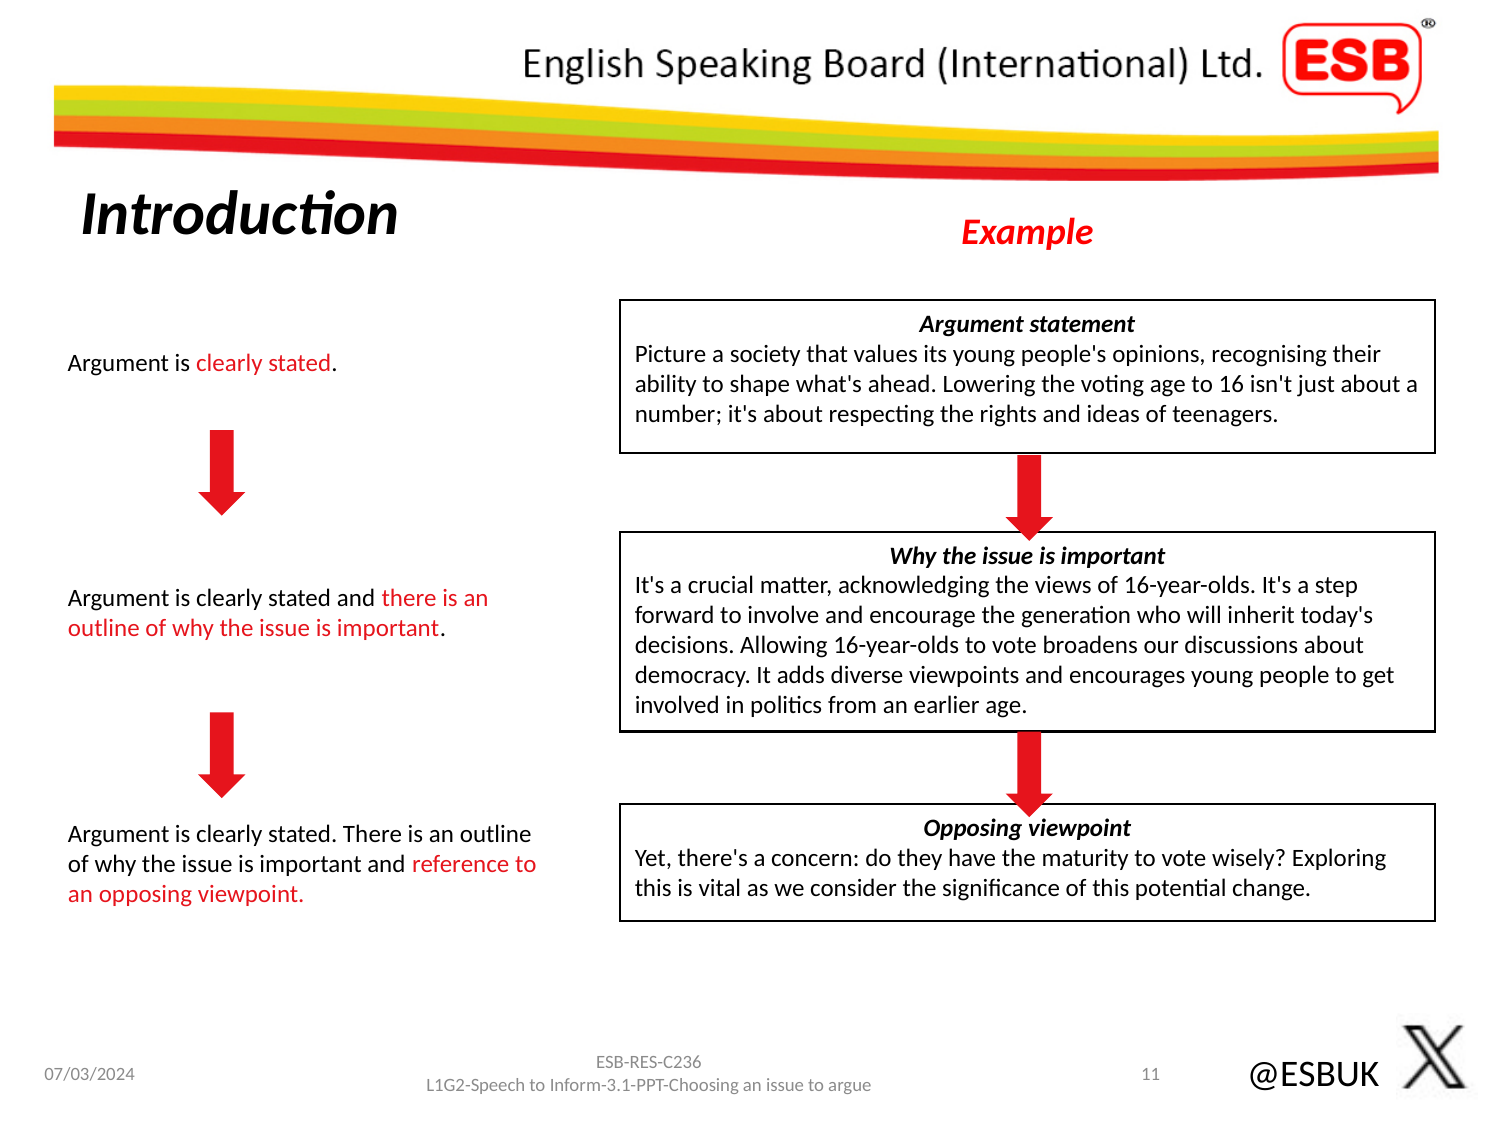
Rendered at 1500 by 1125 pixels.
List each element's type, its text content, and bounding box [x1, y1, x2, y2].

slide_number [29, 1042, 367, 1103]
title Introduction [64, 172, 1359, 256]
text_box [1003, 730, 1056, 819]
picture [1396, 1013, 1478, 1102]
slide_number 11 [930, 1042, 1176, 1103]
text_box Argument statement Picture a society that values its young people's opinions, recognising their ability to shape what's ahead. Lowering the voting age to 16 isn't just about a number; it's about respecting the rights and ideas of teenagers. [619, 299, 1436, 454]
text_box Opposing viewpoint Yet, there's a concern: do they have the maturity to vote wisely? Exploring this is vital as we consider the significance of this potential change. [619, 803, 1436, 922]
text_box [195, 711, 248, 800]
text_box Example [856, 199, 1199, 260]
text_box Argument is clearly stated. [53, 338, 523, 384]
text_box Why the issue is important It's a crucial matter, acknowledging the views of 16-year-olds. It's a step forward to involve and encourage the generation who will inherit today's decisions. Allowing 16-year-olds to vote broadens our discussions about democracy. It adds diverse viewpoints and encourages young people to get involved in politics from an earlier age. [619, 531, 1436, 733]
text_box [1003, 454, 1056, 543]
footer ESB-RES-C236 L1G2-Speech to Inform-3.1-PPT-Choosing an issue to argue [395, 1042, 902, 1103]
picture [0, 0, 1500, 189]
text_box Argument is clearly stated. There is an outline of why the issue is important and reference to an opposing viewpoint. [53, 809, 561, 915]
text_box Argument is clearly stated and there is an outline of why the issue is important. [53, 573, 561, 649]
text_box [195, 429, 248, 518]
